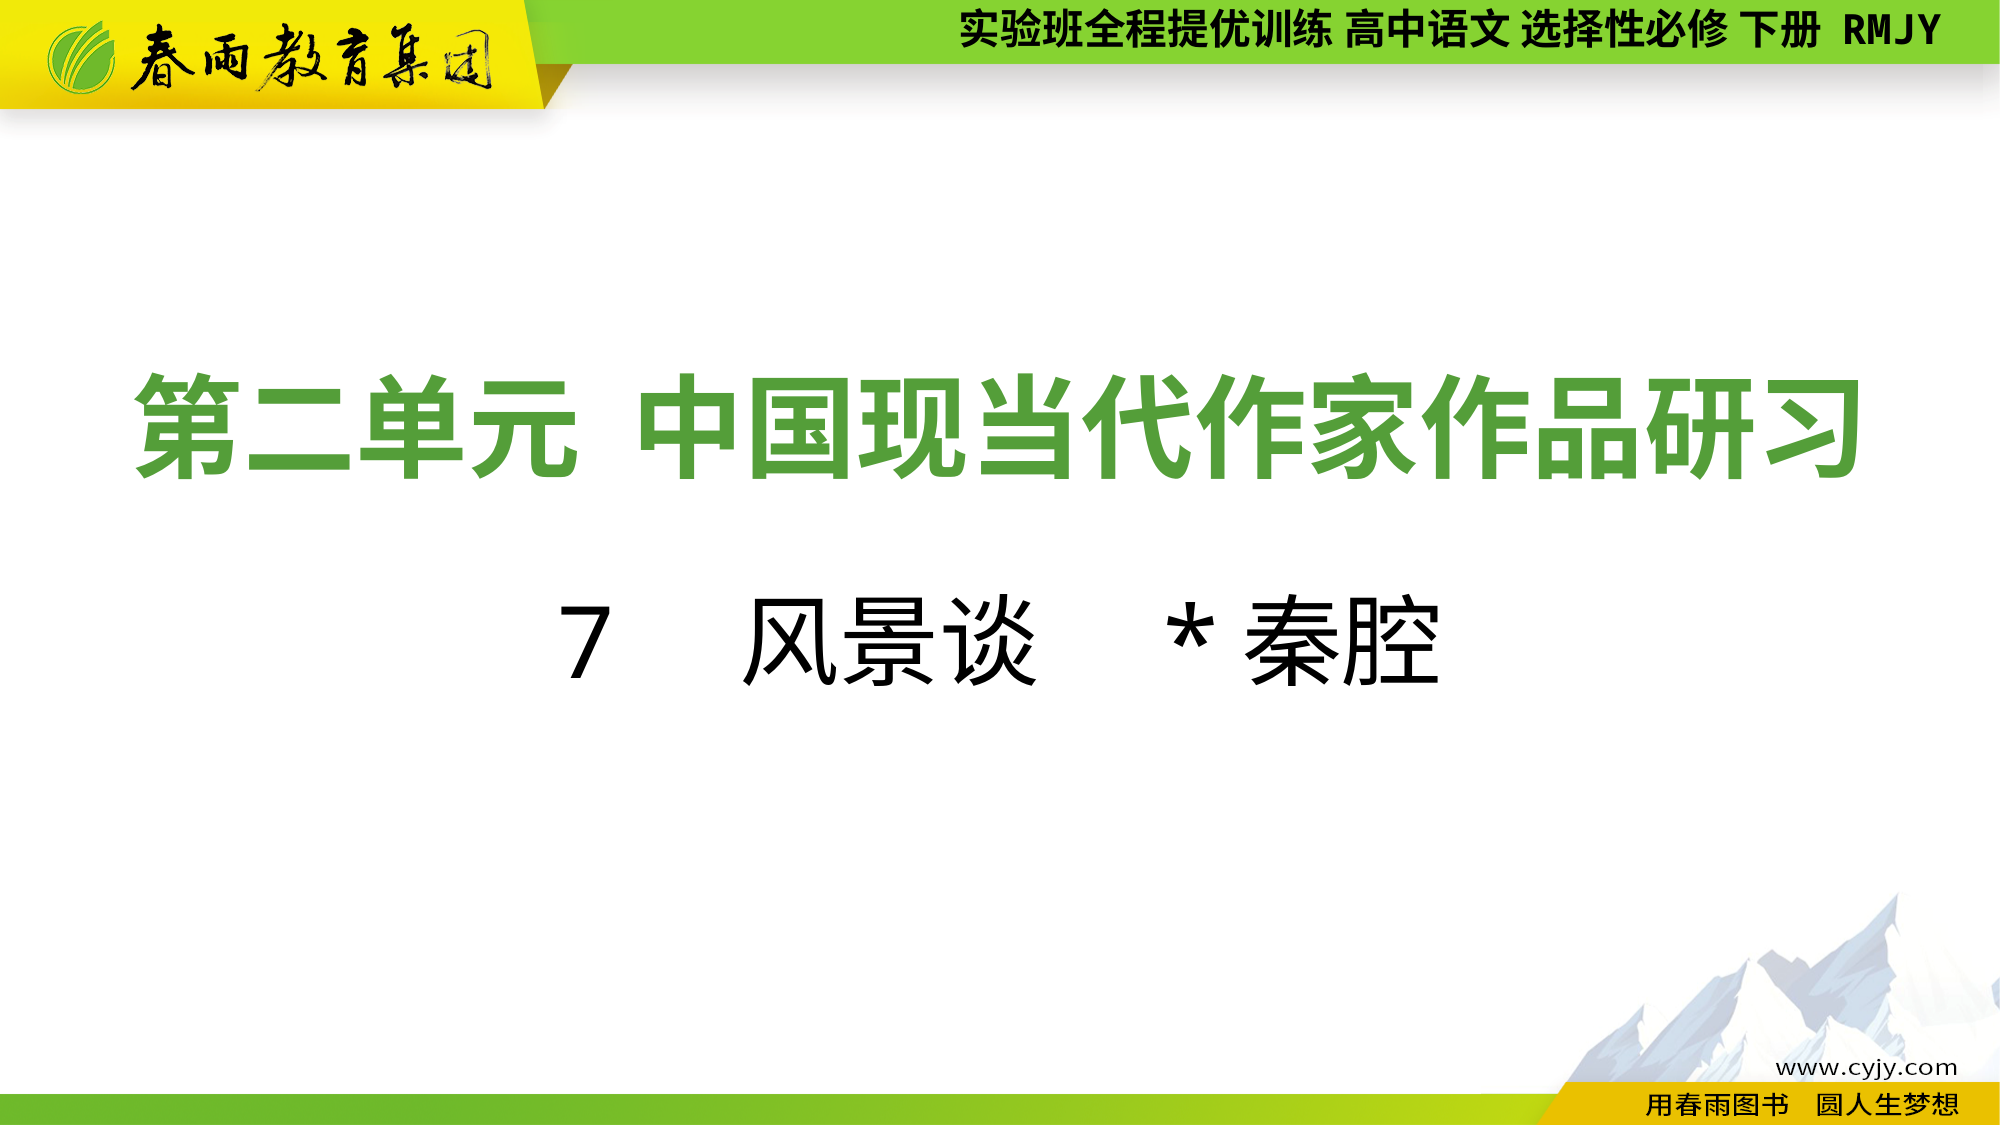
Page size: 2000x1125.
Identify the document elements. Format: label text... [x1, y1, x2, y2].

text_box 7 风景谈 *秦腔 [54, 511, 1946, 706]
picture [0, 0, 2000, 1125]
text_box 第二单元 中国现当代作家作品研习 [54, 282, 1946, 500]
